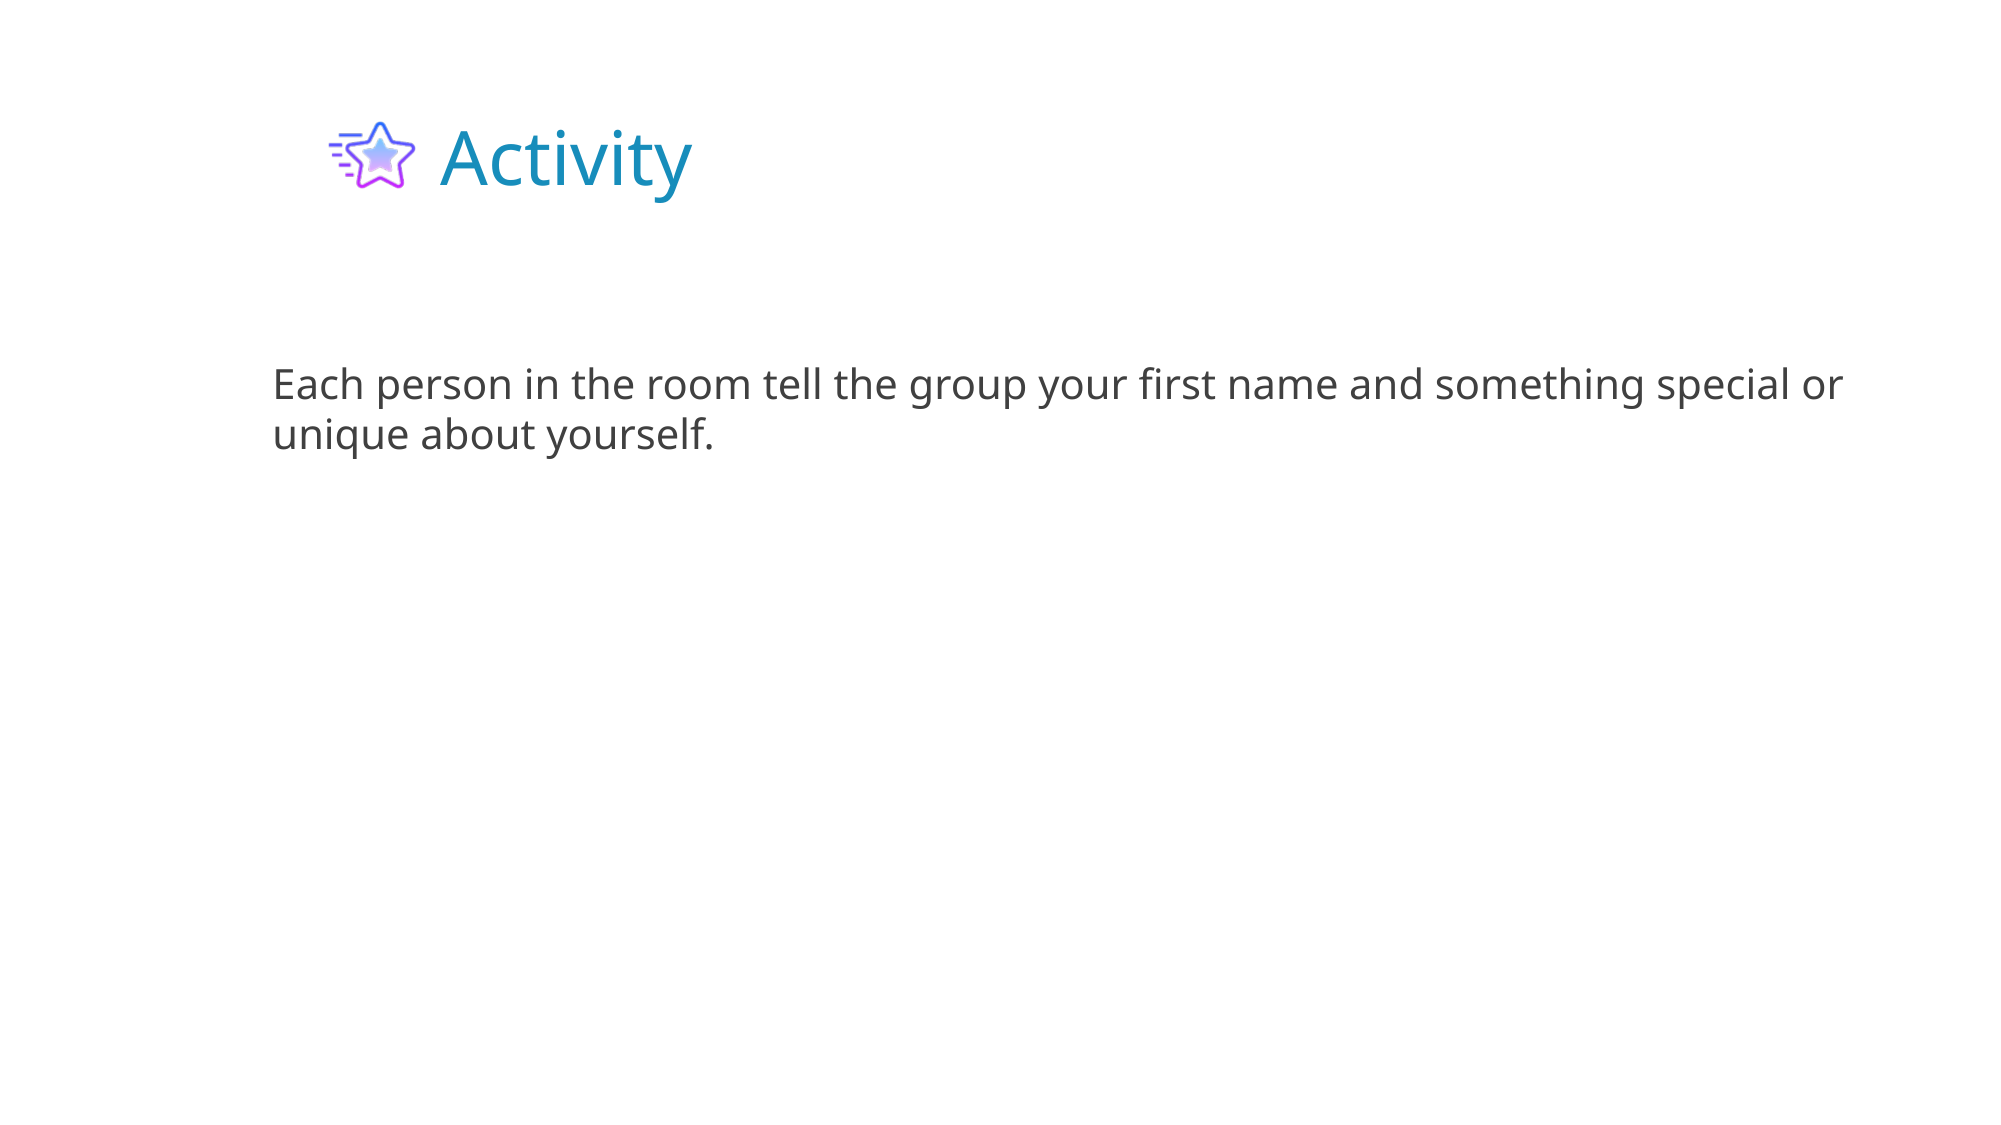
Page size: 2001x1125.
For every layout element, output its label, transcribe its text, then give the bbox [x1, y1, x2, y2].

title Activity [425, 102, 1888, 313]
picture [319, 102, 425, 208]
list Each person in the room tell the group your first name and something special or unique about yourself. [257, 350, 1888, 970]
